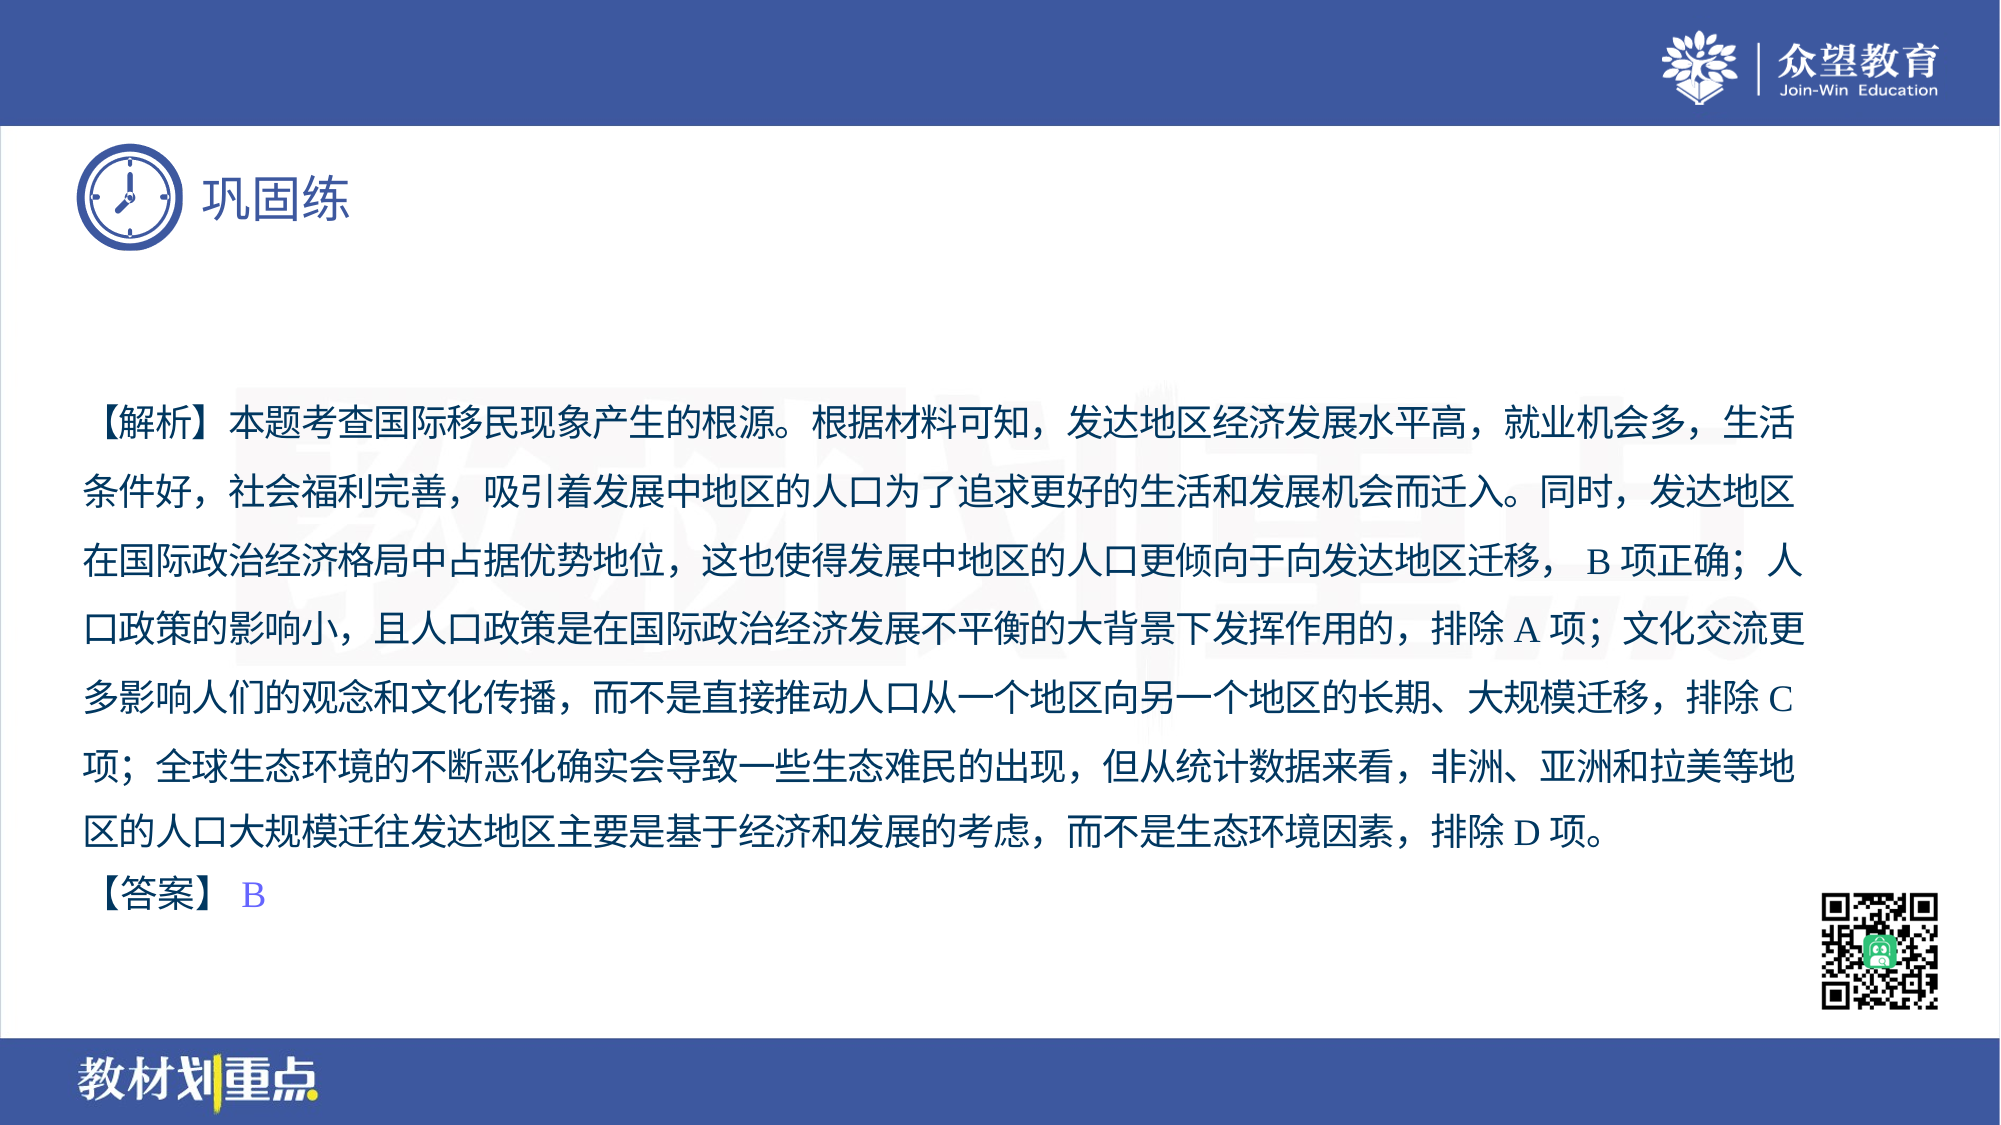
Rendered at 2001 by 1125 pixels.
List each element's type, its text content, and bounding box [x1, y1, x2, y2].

picture [0, 0, 2000, 1125]
text_box 【解析】本题考查国际移民现象产生的根源。根据材料可知，发达地区经济发展水平高，就业机会多，生活 条件好，社会福利完善，吸引着发展中地区的人口为了追求更好的生活和发展机会而迁入。同时，发达地区 在国际政治经济格局中占据优势地位，这也使得发展中地区的人口更倾向于向发达地区迁移，B项正确；人 口政策的影响小，且人口政策是在国际政治经济发展不平衡的大背景下发挥作用的，排除A项；文化交流更 多影响人们的观念和文化传播，而不是直接推动人口从一个地区向另一个地区的长期、大规模迁移，排除C 项；全球生态环境的不断恶化确实会导致一些生态难民的出现，但从统计数据来看，非洲、亚洲和拉美等地 区的人口大规模迁往发达地区主要是基于经济和发展的考虑，而不是生态环境因素，排除D项。 [82, 375, 1817, 846]
text_box 【答案】B [82, 848, 1817, 908]
